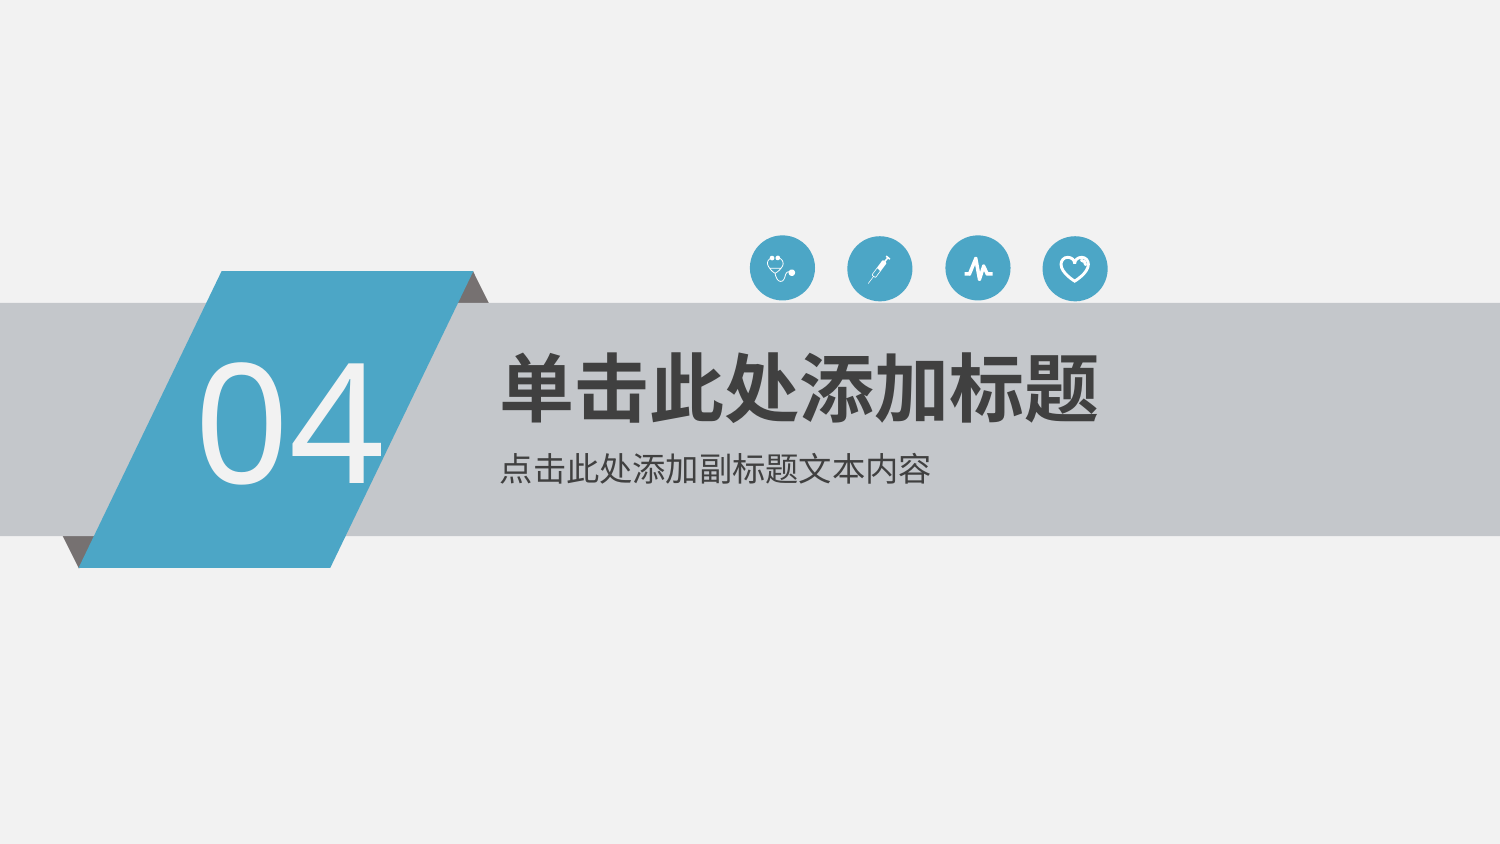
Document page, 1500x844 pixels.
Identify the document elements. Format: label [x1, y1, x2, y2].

text_box [1042, 236, 1108, 302]
text_box [847, 236, 913, 302]
text_box [749, 235, 815, 301]
text_box [0, 270, 1500, 727]
text_box [945, 235, 1011, 301]
